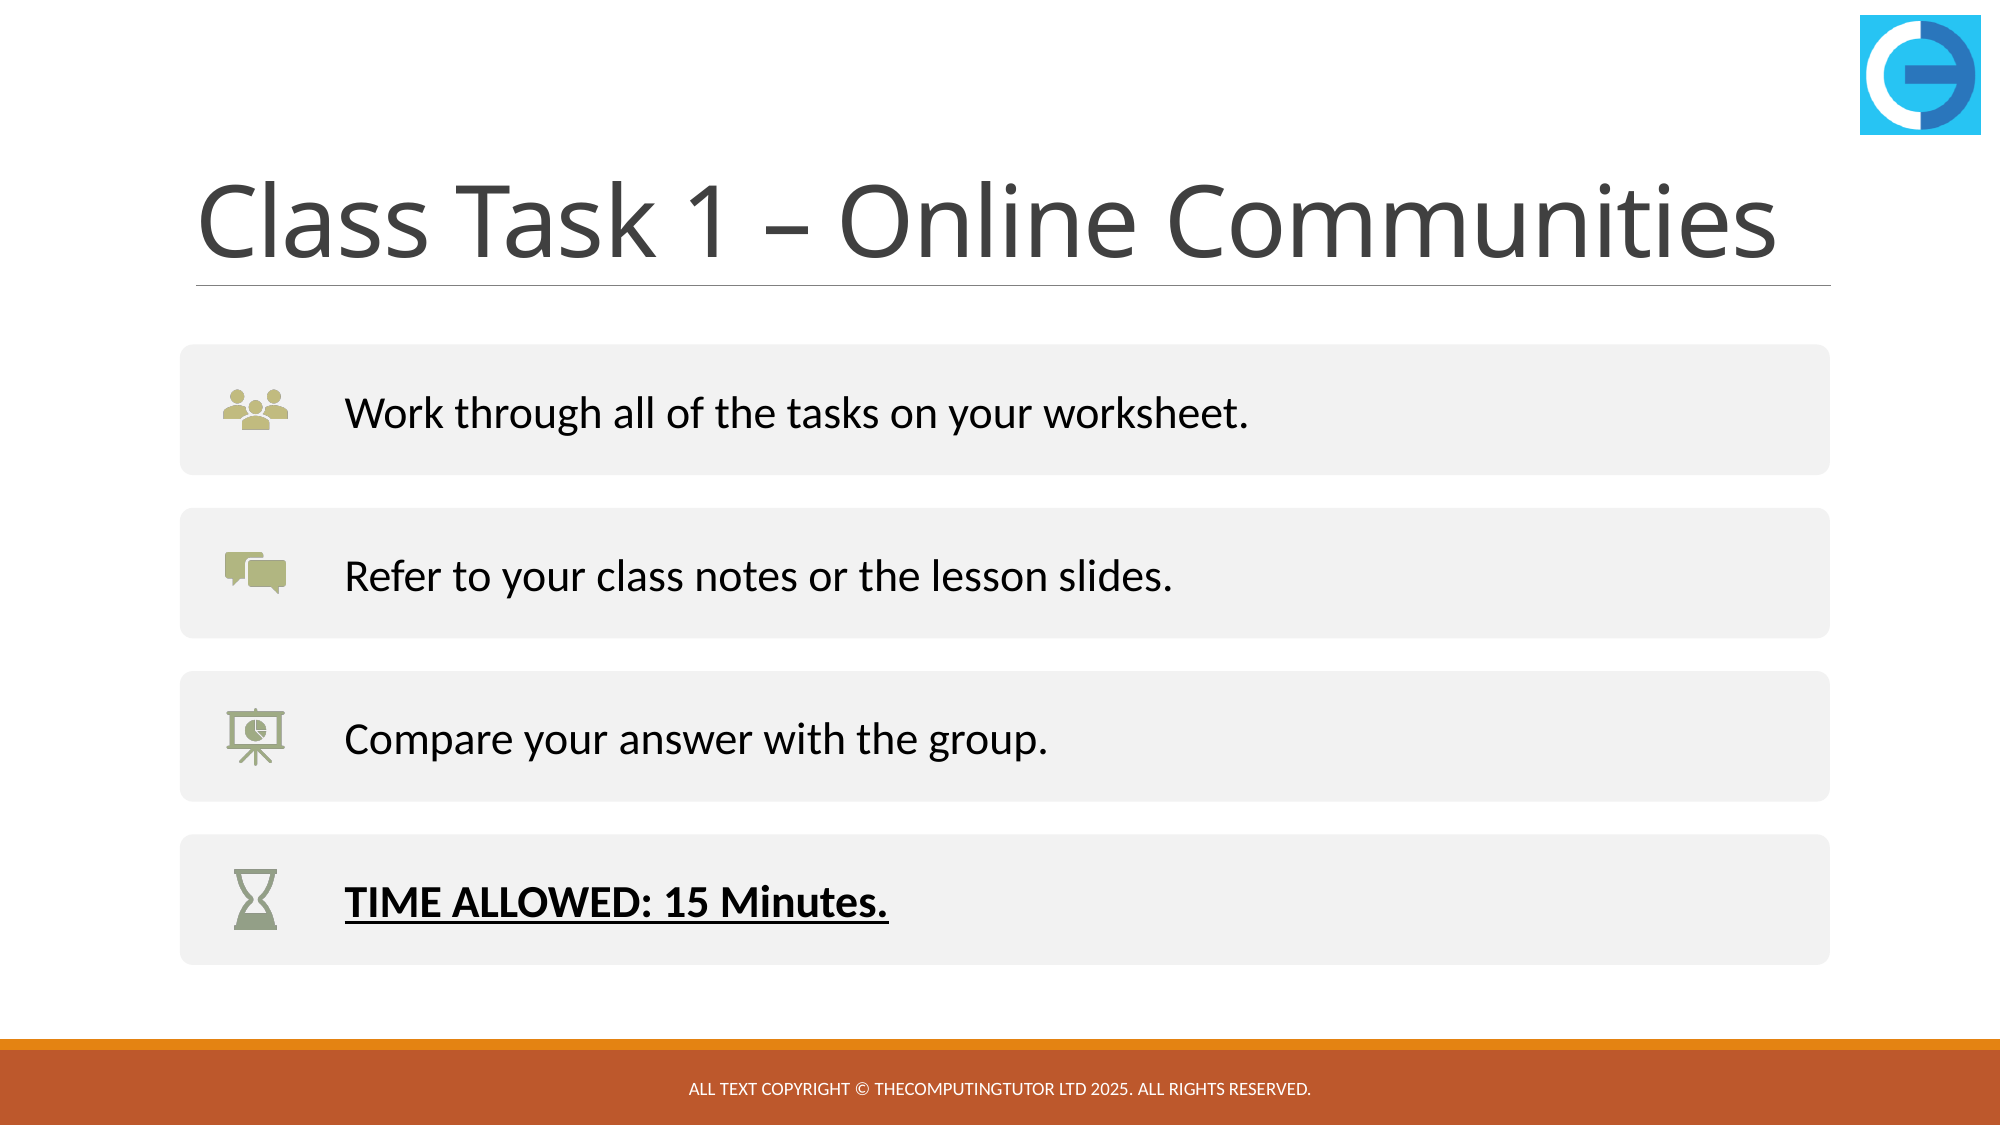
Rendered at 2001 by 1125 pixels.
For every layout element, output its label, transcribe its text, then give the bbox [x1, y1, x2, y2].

footer All text copyright © TheComputingTutor Ltd 2025. All rights Reserved. [604, 1059, 1396, 1120]
title Class Task 1 – Online Communities [180, 47, 1830, 285]
picture [1860, 15, 1981, 135]
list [179, 343, 1831, 966]
